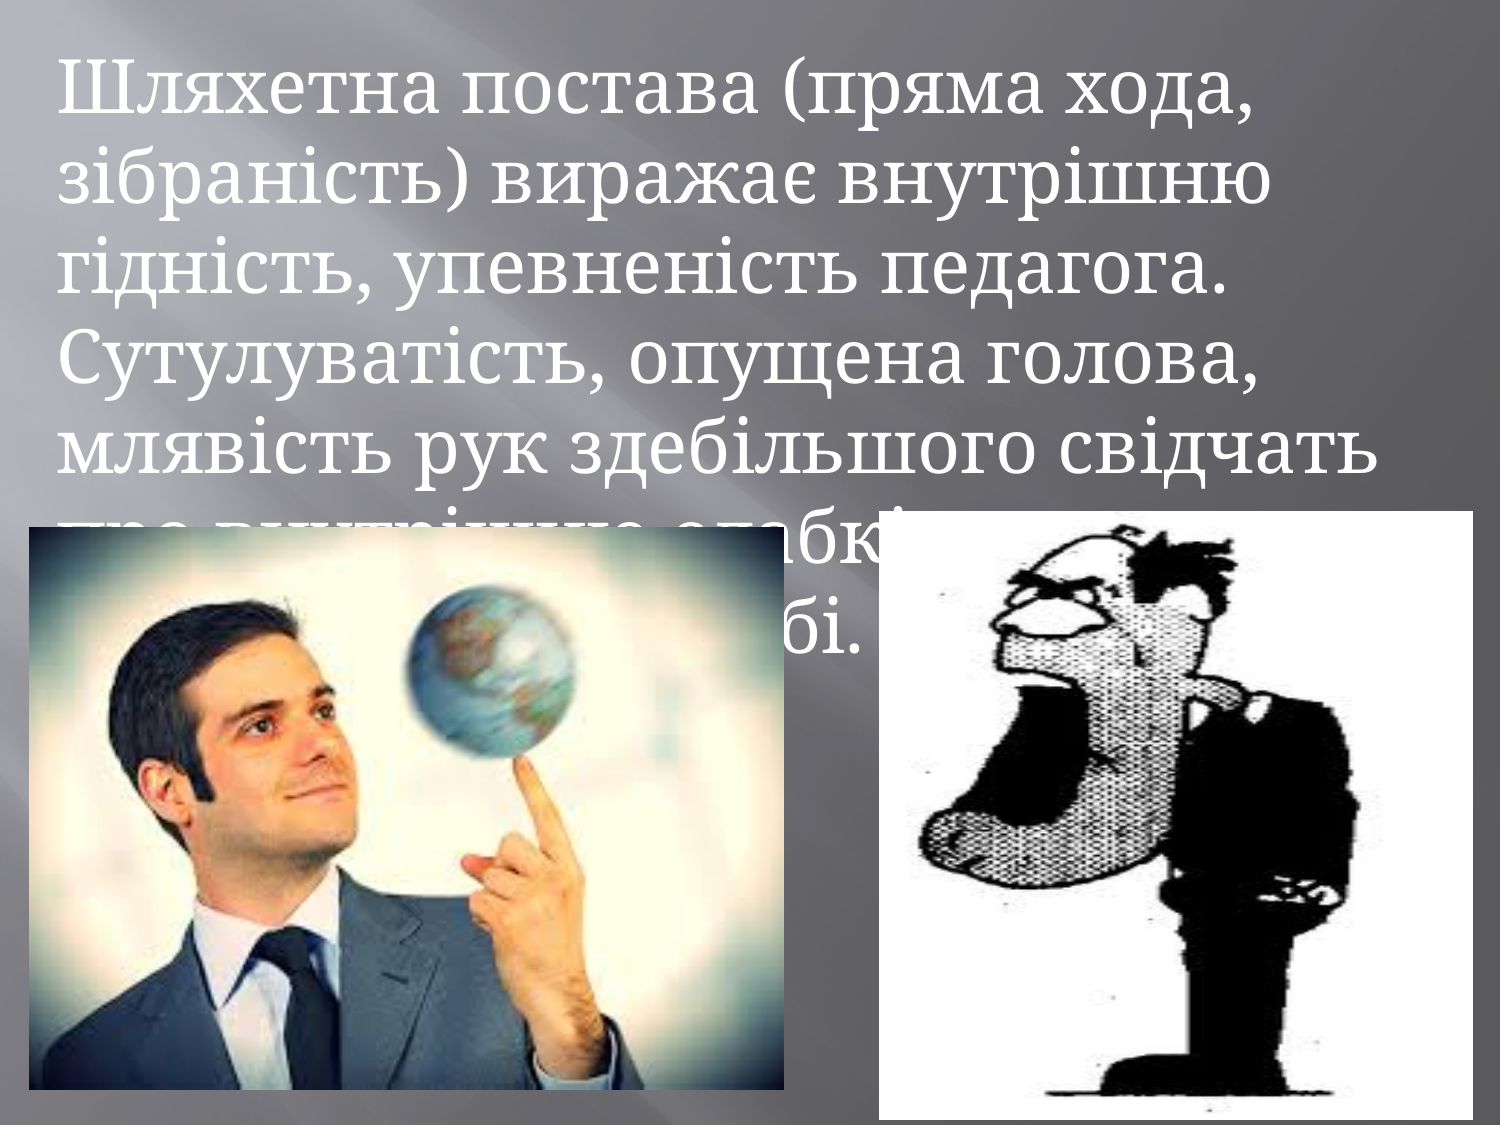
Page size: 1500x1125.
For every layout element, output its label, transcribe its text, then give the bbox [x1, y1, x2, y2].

picture [879, 510, 1473, 1120]
picture [29, 526, 785, 1091]
list Шляхетна постава (пряма хода, зібраність) виражає внутрішню гідність, упевненість педагога. Сутулуватість, опущена голова, млявість рук здебільшого свідчать про внутрішню слабкість, невпевненість у собі. [41, 30, 1459, 1005]
